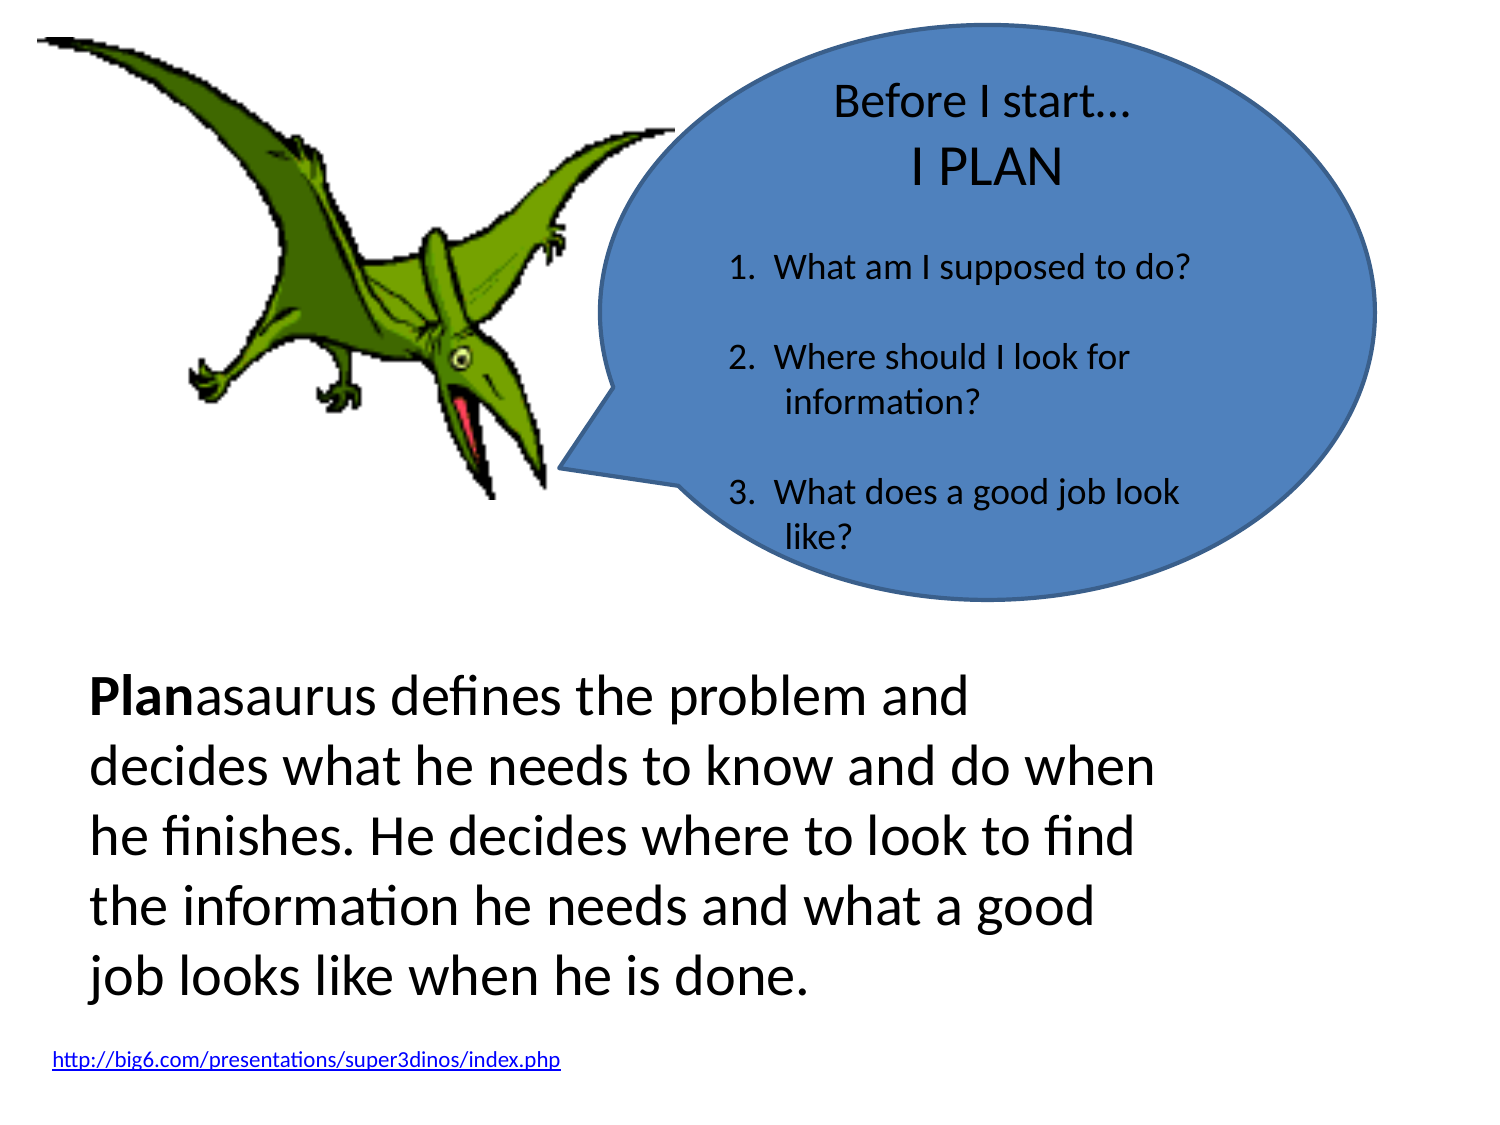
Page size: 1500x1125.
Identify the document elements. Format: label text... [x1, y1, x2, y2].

picture [37, 37, 675, 500]
text_box Planasaurus defines the problem and decides what he needs to know and do when he finishes. He decides where to look to find the information he needs and what a good job looks like when he is done. [74, 650, 1188, 1015]
text_box Before I start… I PLAN 1. What am I supposed to do? 2. Where should I look for information? 3. What does a good job look like? [680, 22, 1378, 603]
text_box http://big6.com/presentations/super3dinos/index.php [37, 1037, 1138, 1080]
